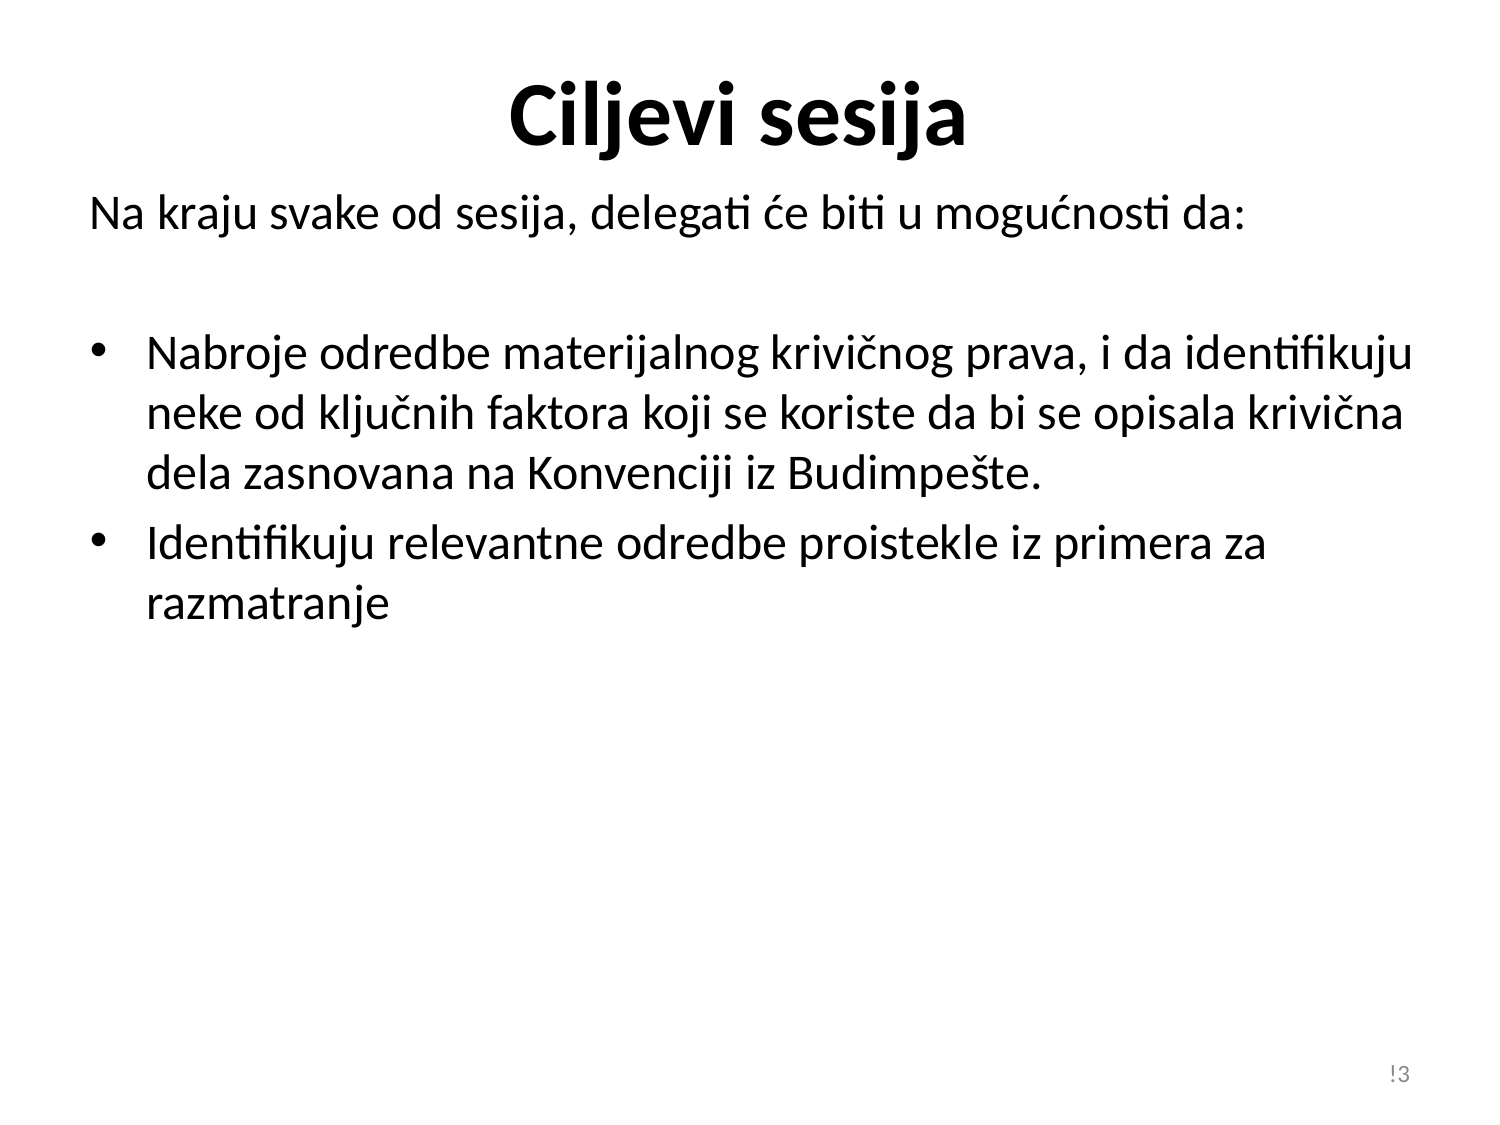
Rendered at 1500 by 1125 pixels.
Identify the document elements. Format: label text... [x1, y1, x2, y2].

title Ciljevi sesija [74, 44, 1426, 173]
text_box Na kraju svake od sesija, delegati će biti u mogućnosti da: Nabroje odredbe materijalnog krivičnog prava, i da identifikuju neke od ključnih faktora koji se koriste da bi se opisala krivična dela zasnovana na Konvenciji iz Budimpešte. Identifikuju relevantne odredbe proistekle iz primera za razmatranje [75, 171, 1472, 1048]
slide_number !3 [1074, 1042, 1425, 1103]
